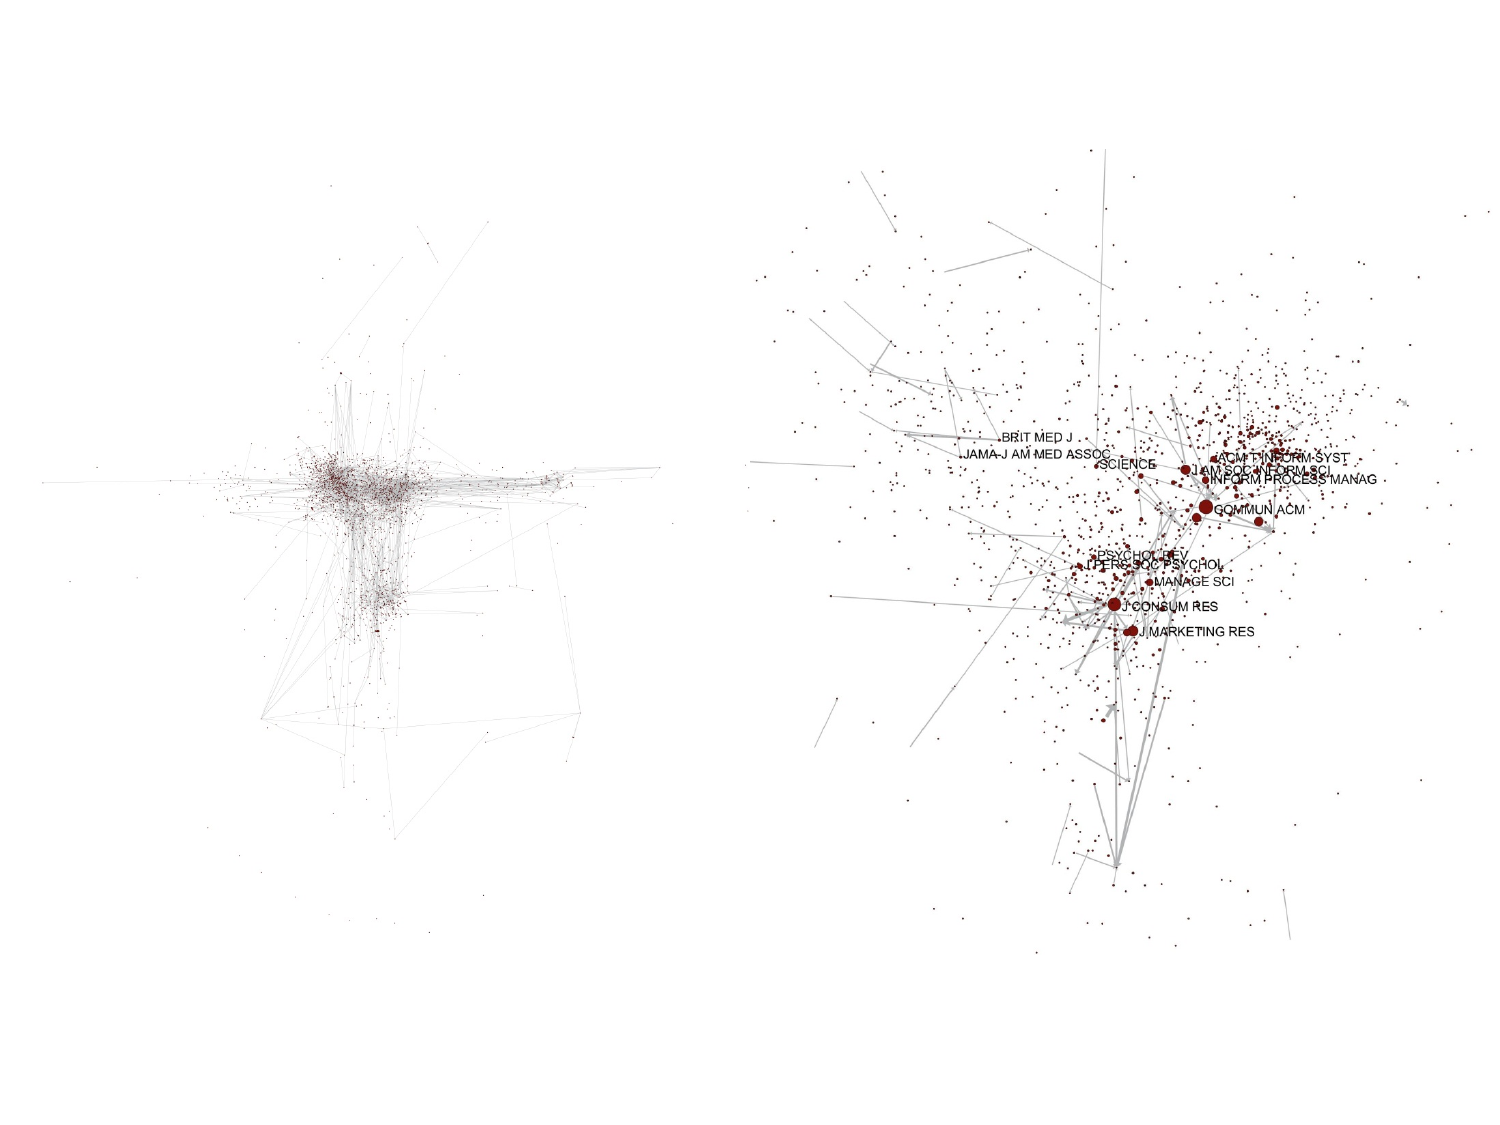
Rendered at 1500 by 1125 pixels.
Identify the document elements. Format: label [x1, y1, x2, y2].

picture [0, 148, 1500, 955]
